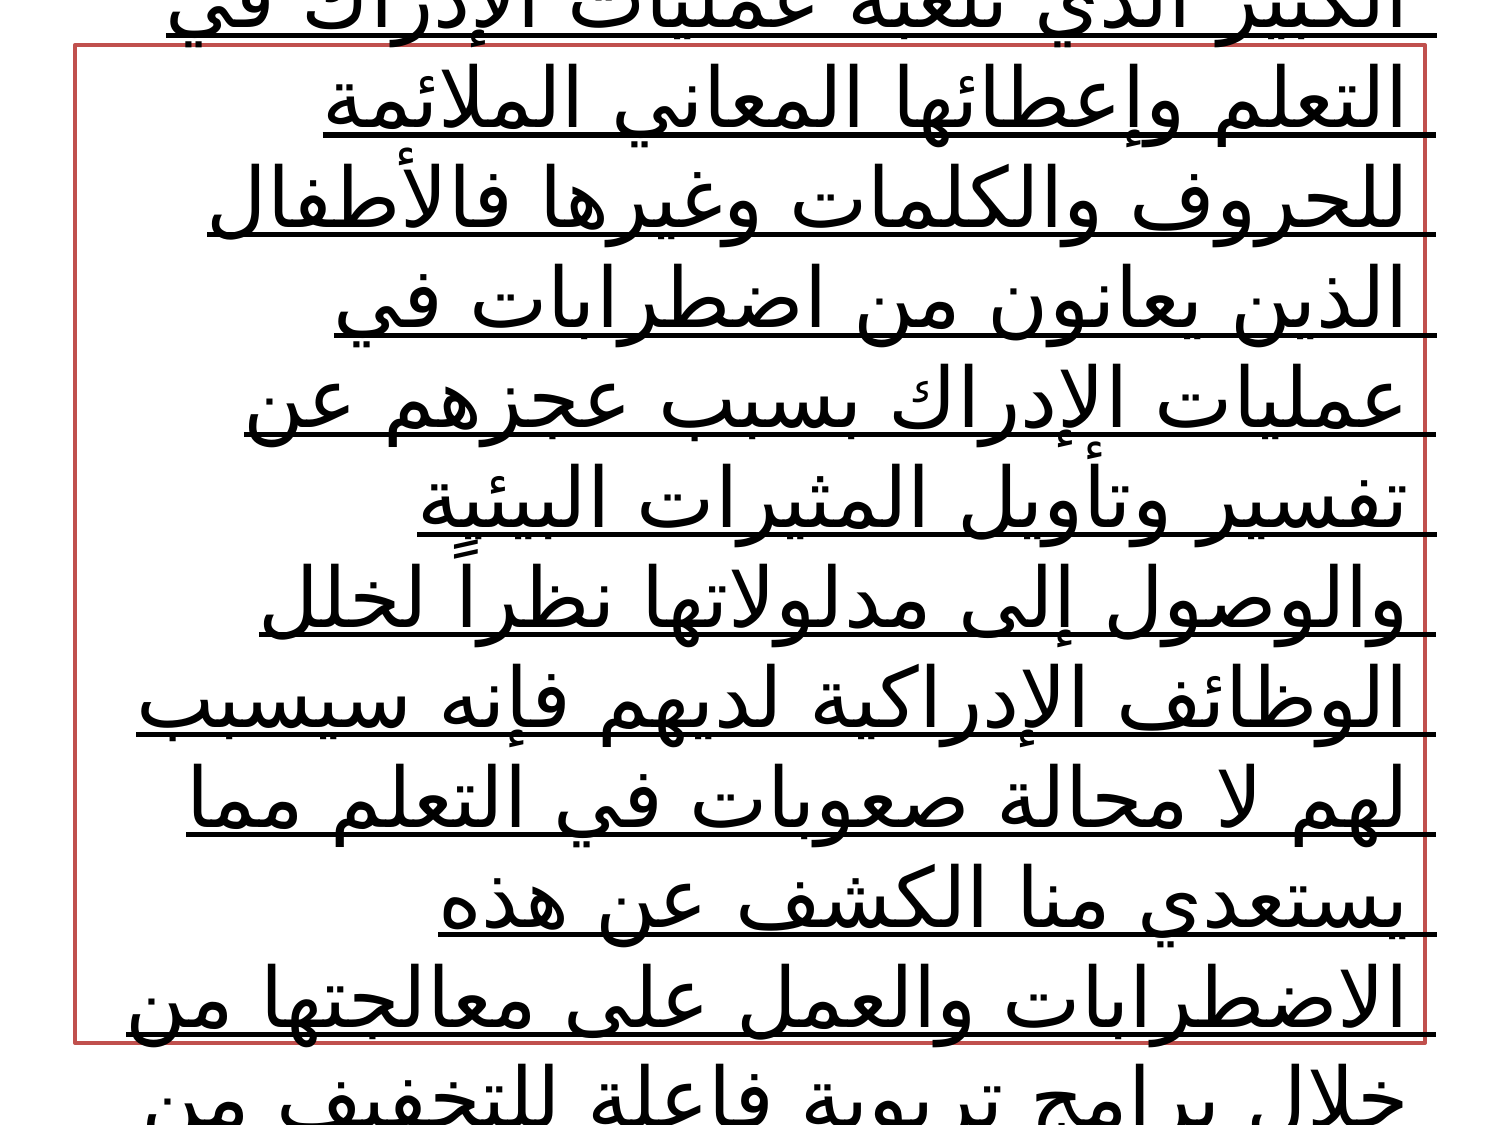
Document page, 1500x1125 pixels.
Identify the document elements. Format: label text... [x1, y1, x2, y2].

title ويمكننا تفسير وجود صعوبات التعلم عند الأطفال من خلال إدراكنا للدور الكبير الذي تلعبه عمليات الإدراك في التعلم وإعطائها المعاني الملائمة للحروف والكلمات وغيرها فالأطفال الذين يعانون من اضطرابات في عمليات الإدراك بسبب عجزهم عن تفسير وتأويل المثيرات البيئية والوصول إلى مدلولاتها نظراً لخلل الوظائف الإدراكية لديهم فإنه سيسبب لهم لا محالة صعوبات في التعلم مما يستعدي منا الكشف عن هذه الاضطرابات والعمل على معالجتها من خلال برامج تربوية فاعلة للتخفيف من آثارها عليهم وتسهيل مهمة التعلم لديهم. [73, 43, 1427, 1045]
